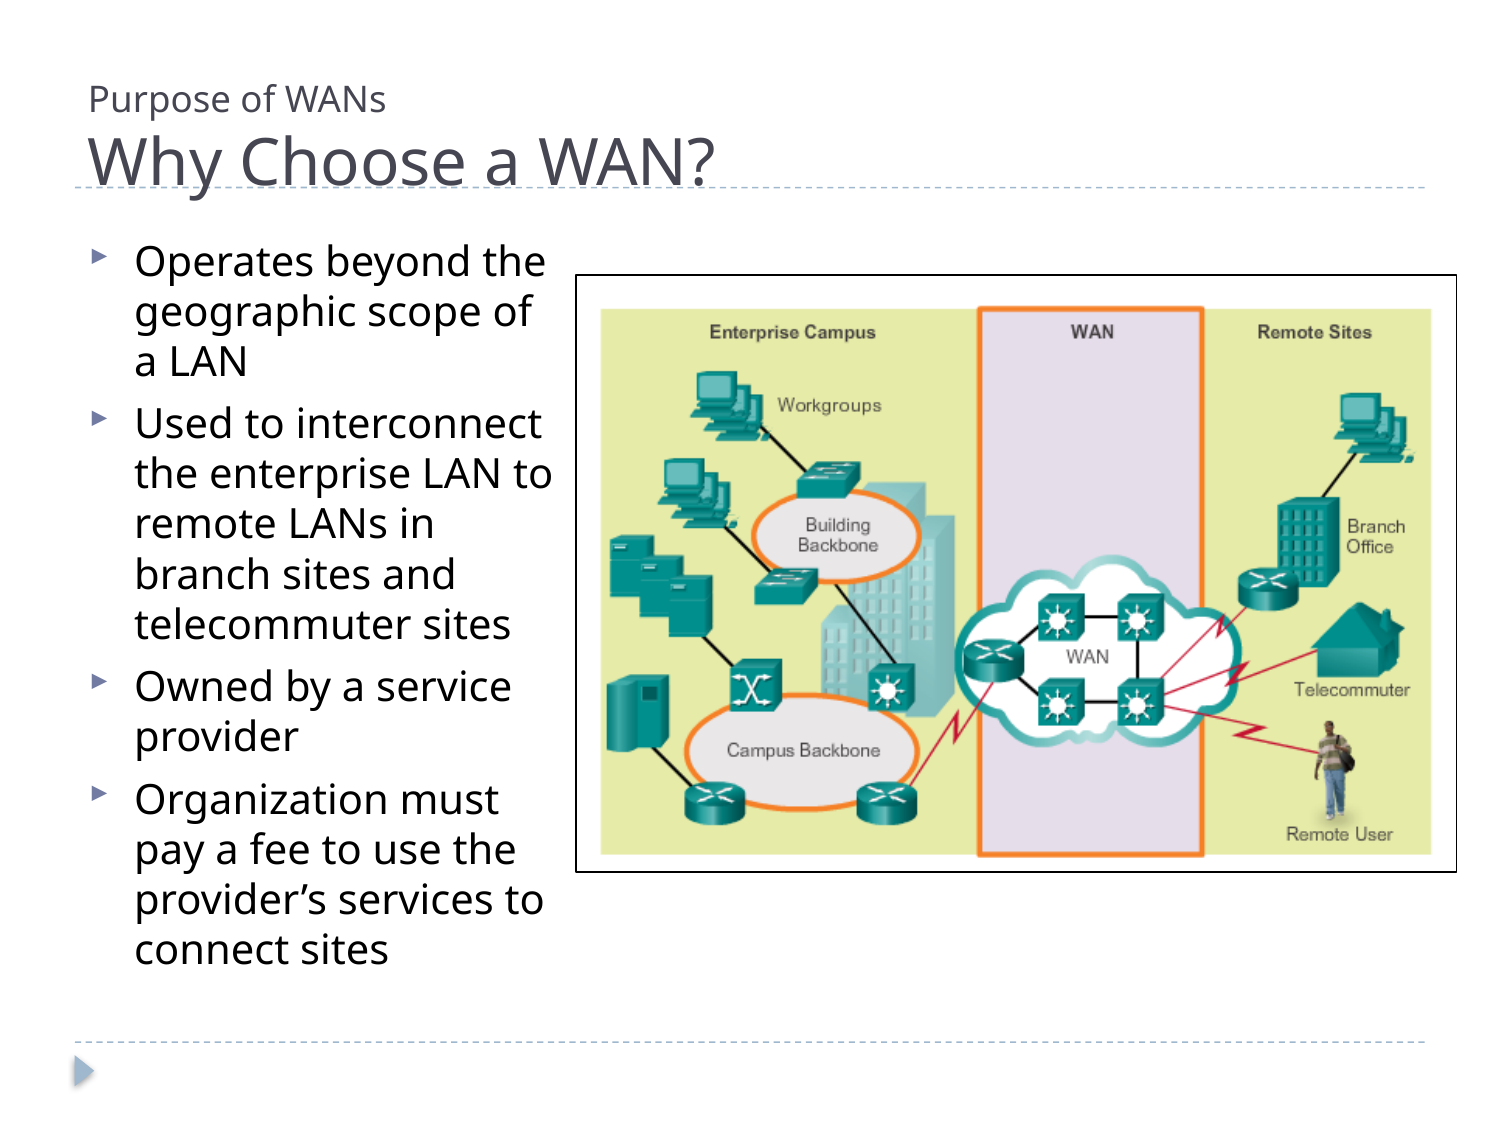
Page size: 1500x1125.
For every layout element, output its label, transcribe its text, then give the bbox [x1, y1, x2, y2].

title Purpose of WANs Why Choose a WAN? [73, 68, 1410, 206]
list Operates beyond the geographic scope of a LAN Used to interconnect the enterprise LAN to remote LANs in branch sites and telecommuter sites Owned by a service provider Organization must pay a fee to use the provider’s services to connect sites [74, 227, 574, 1050]
picture [576, 275, 1456, 872]
